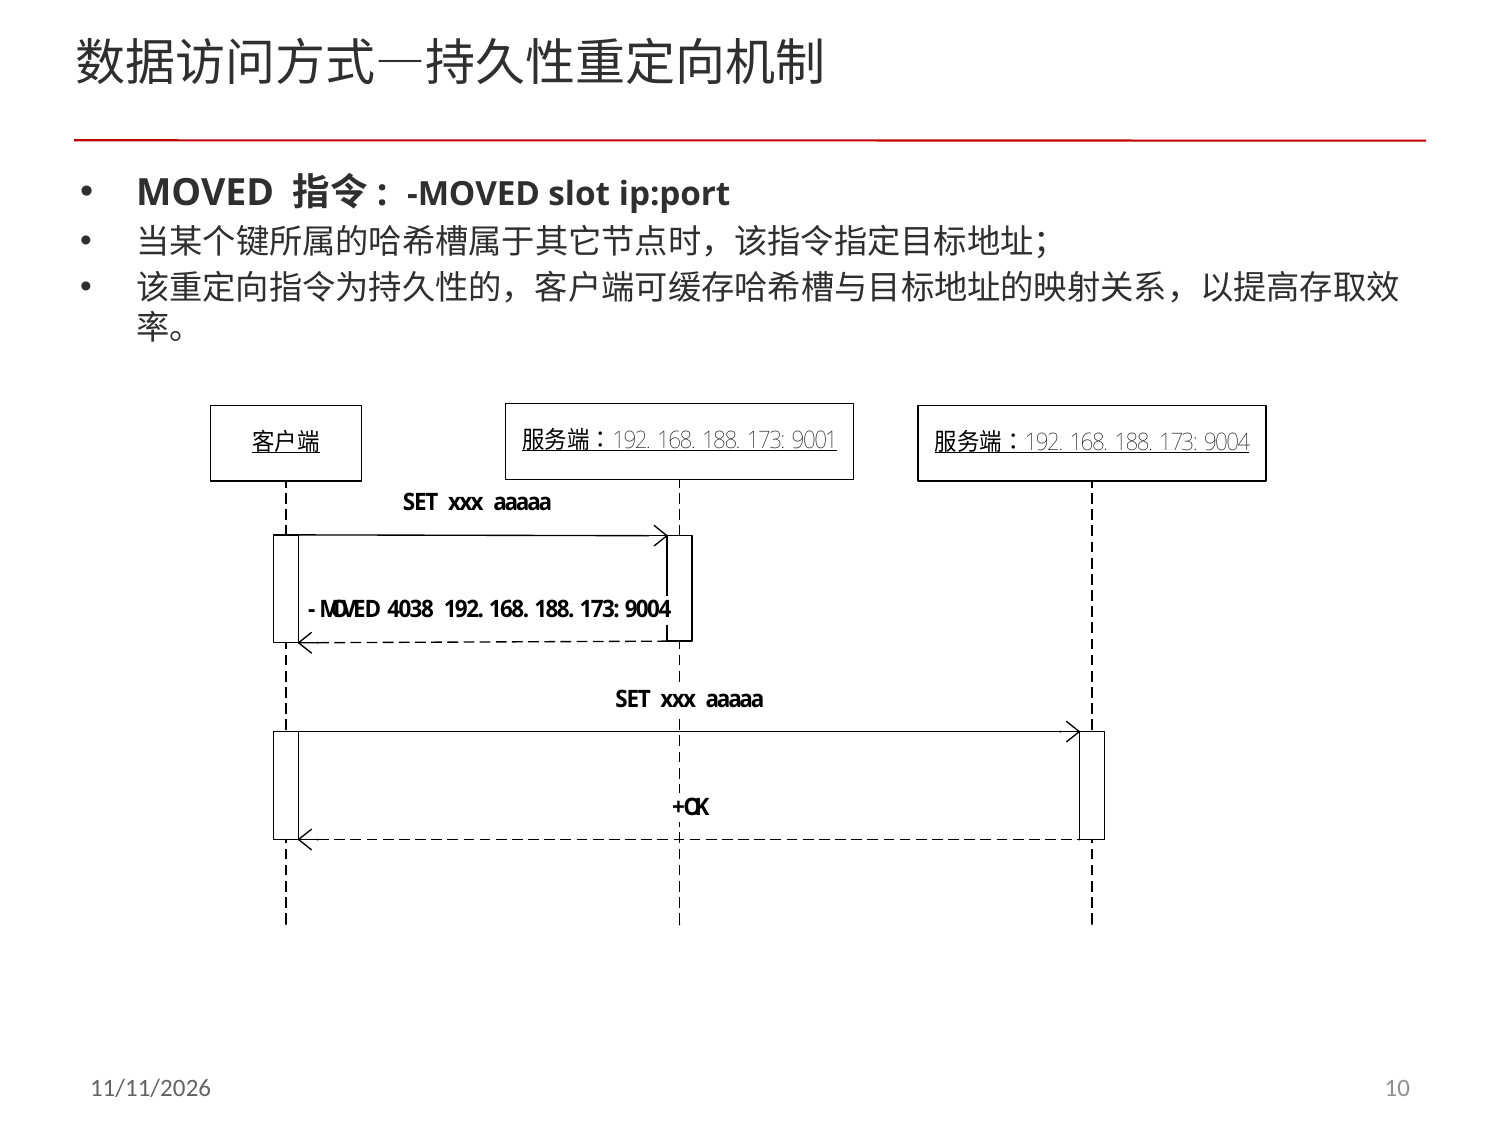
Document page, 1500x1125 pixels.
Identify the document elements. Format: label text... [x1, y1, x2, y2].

picture [206, 399, 1270, 929]
title 数据访问方式—持久性重定向机制 [75, 30, 1235, 136]
list MOVED 指令: -MOVED slot ip:port 当某个键所属的哈希槽属于其它节点时，该指令指定目标地址； 该重定向指令为持久性的，客户端可缓存哈希槽与目标地址的映射关系，以提高存取效率。 [64, 160, 1415, 375]
